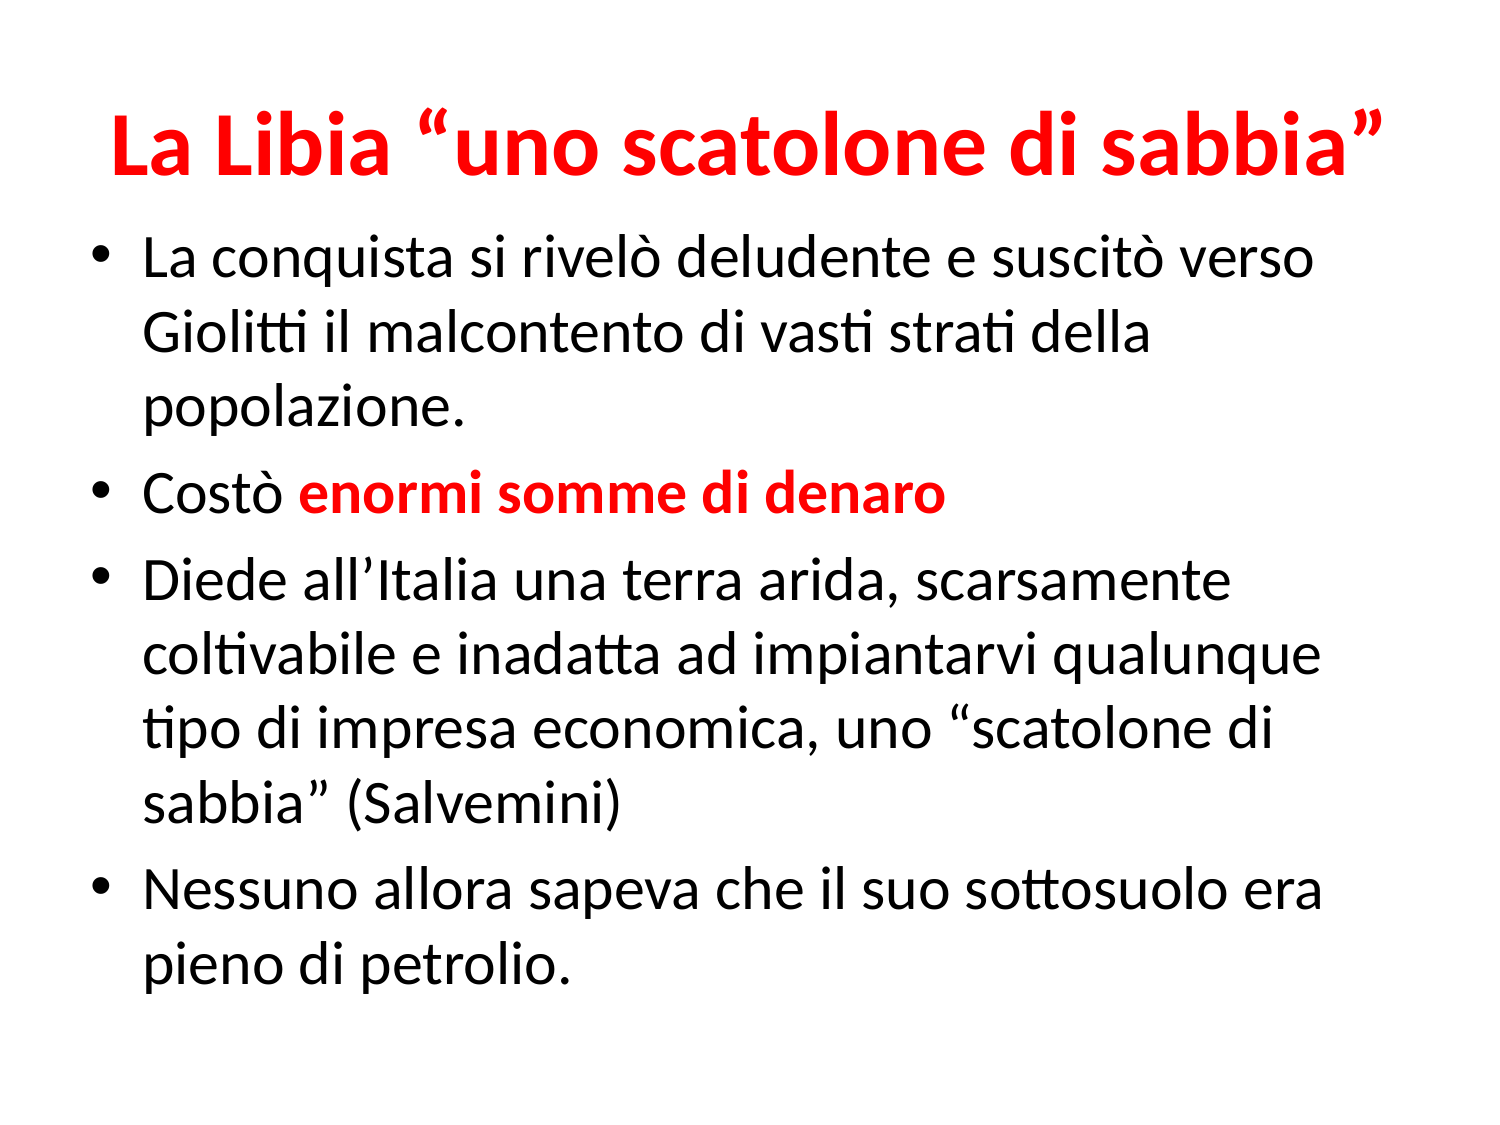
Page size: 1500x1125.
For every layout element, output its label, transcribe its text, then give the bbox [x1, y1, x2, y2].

title La Libia “uno scatolone di sabbia” [75, 45, 1425, 208]
list La conquista si rivelò deludente e suscitò verso Giolitti il malcontento di vasti strati della popolazione. Costò enormi somme di denaro Diede all’Italia una terra arida, scarsamente coltivabile e inadatta ad impiantarvi qualunque tipo di impresa economica, uno “scatolone di sabbia” (Salvemini) Nessuno allora sapeva che il suo sottosuolo era pieno di petrolio. [75, 208, 1425, 1005]
